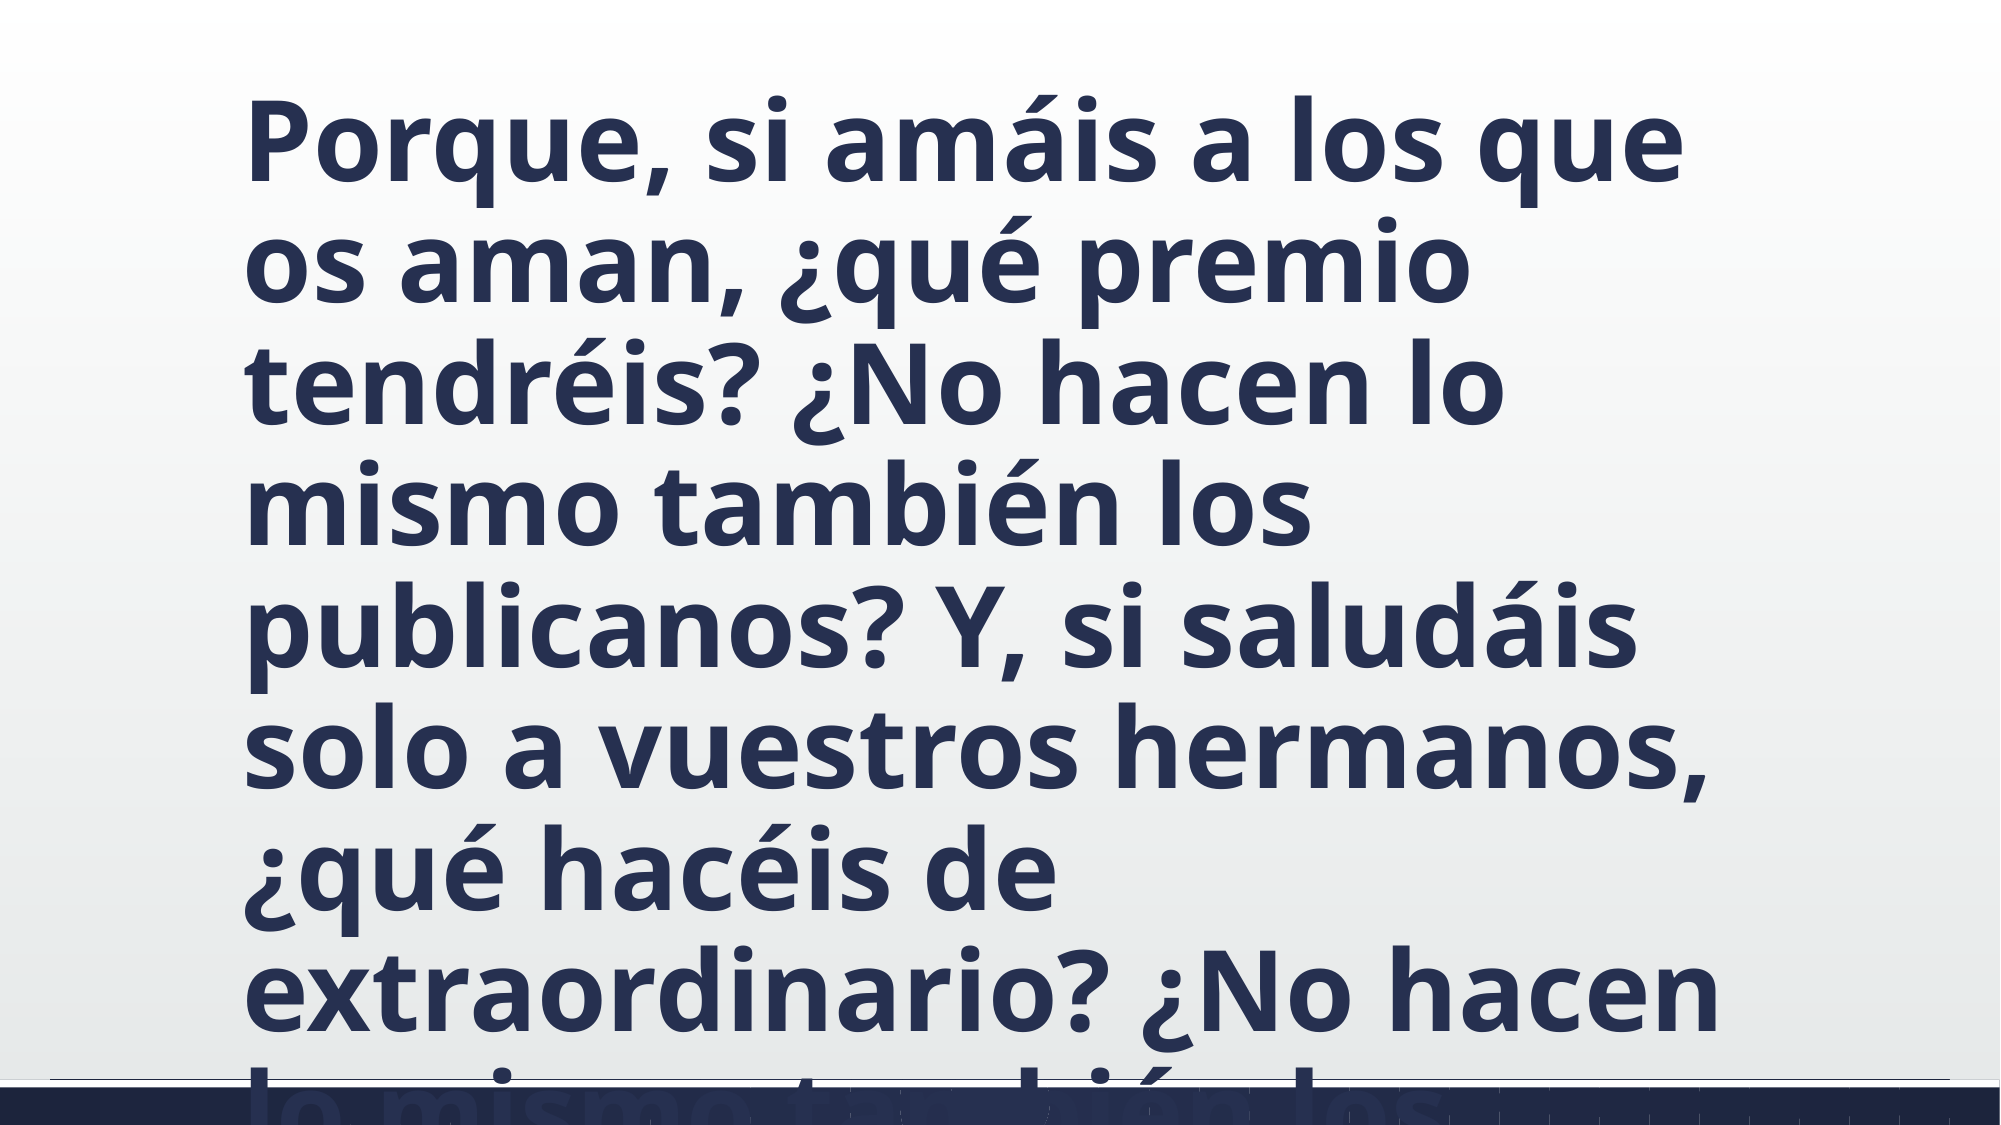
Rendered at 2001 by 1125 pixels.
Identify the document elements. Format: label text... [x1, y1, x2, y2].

list Porque, si amáis a los que os aman, ¿qué premio tendréis? ¿No hacen lo mismo también los publicanos? Y, si saludáis solo a vuestros hermanos, ¿qué hacéis de extraordinario? ¿No hacen lo mismo también los gentiles? [219, 76, 1780, 990]
